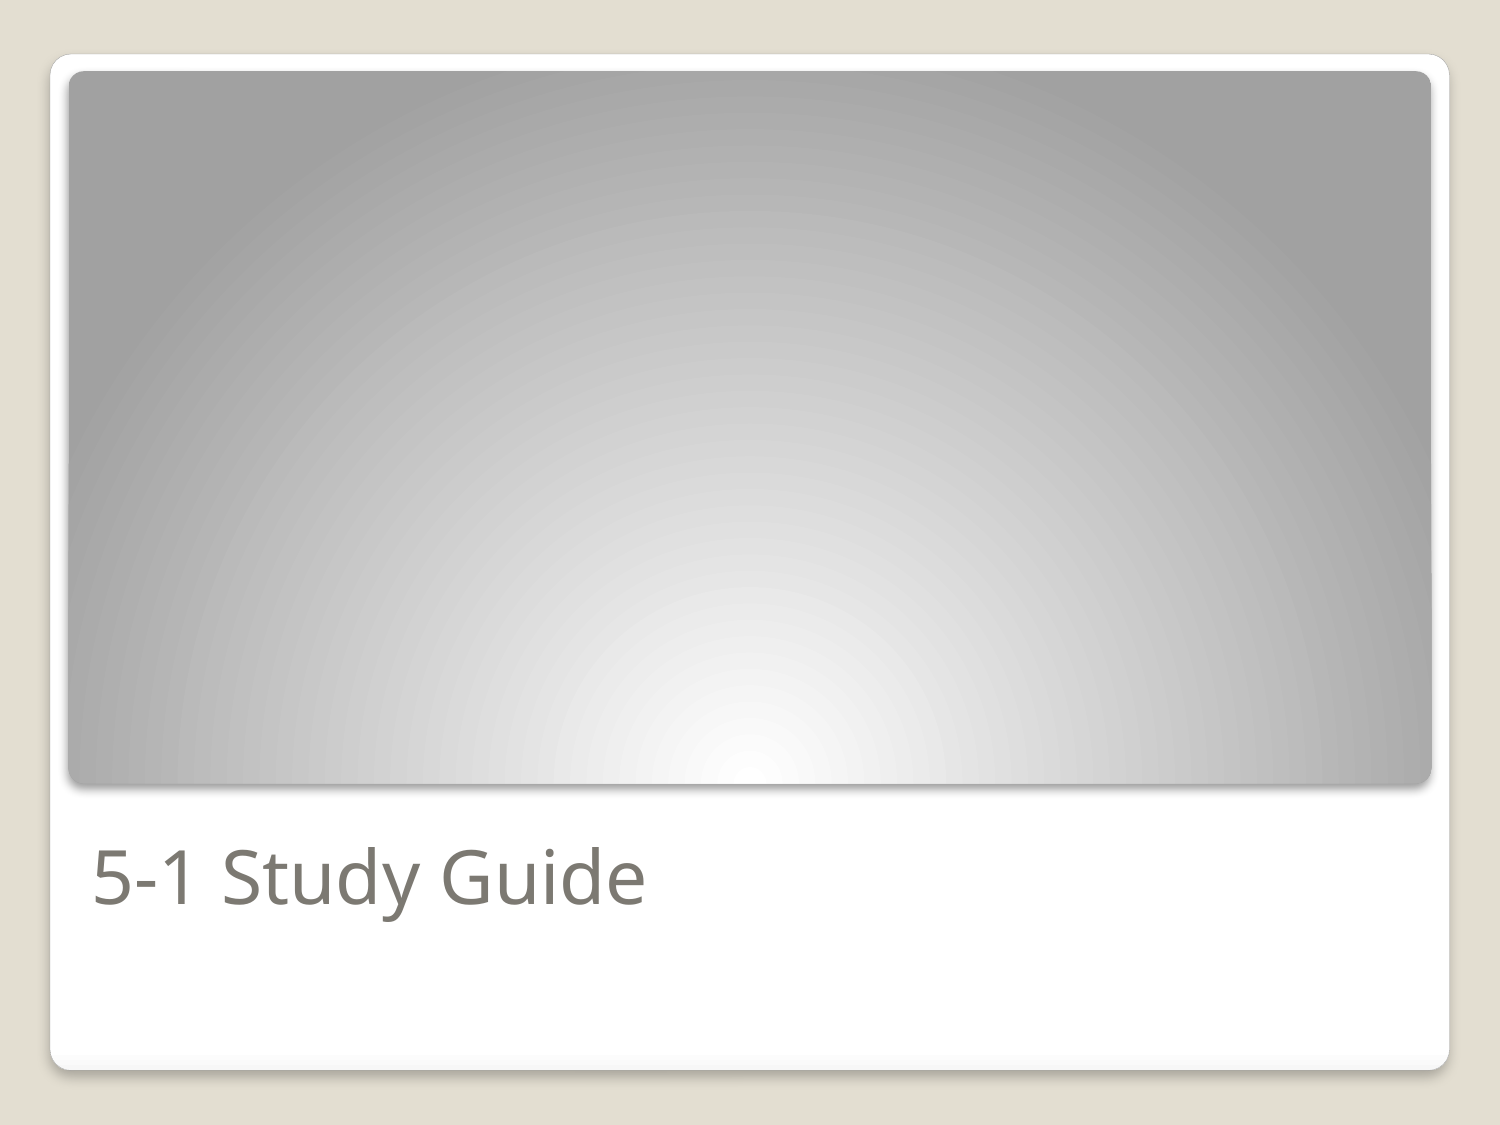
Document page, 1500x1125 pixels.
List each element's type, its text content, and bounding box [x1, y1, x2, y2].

title 5-1 Study Guide [76, 808, 1420, 920]
